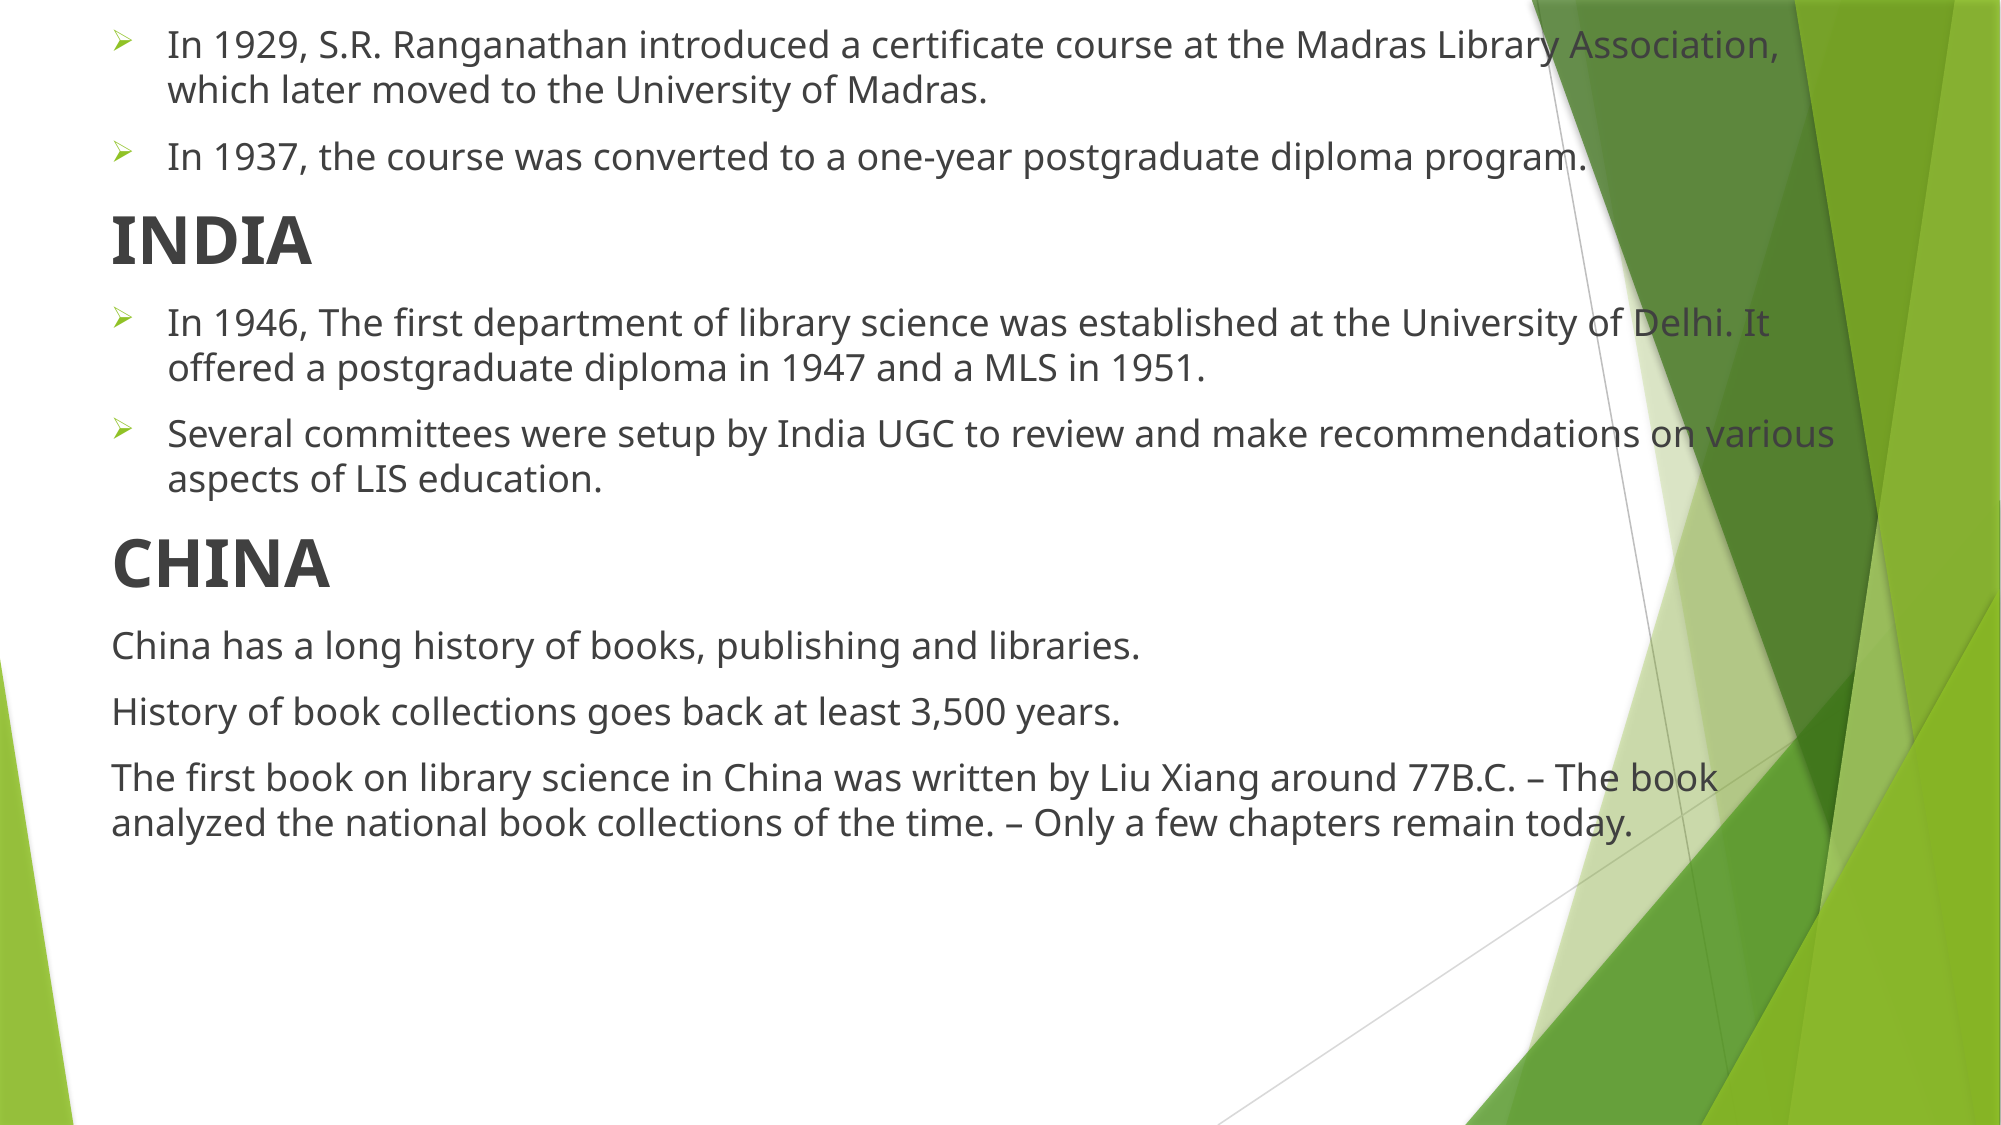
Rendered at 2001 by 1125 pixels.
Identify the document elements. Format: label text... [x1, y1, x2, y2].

list In 1929, S.R. Ranganathan introduced a certificate course at the Madras Library Association, which later moved to the University of Madras. In 1937, the course was converted to a one-year postgraduate diploma program. INDIA In 1946, The first department of library science was established at the University of Delhi. It offered a postgraduate diploma in 1947 and a MLS in 1951. Several committees were setup by India UGC to review and make recommendations on various aspects of LIS education. CHINA China has a long history of books, publishing and libraries. History of book collections goes back at least 3,500 years. The first book on library science in China was written by Liu Xiang around 77B.C. – The book analyzed the national book collections of the time. – Only a few chapters remain today. [96, 14, 1892, 1100]
